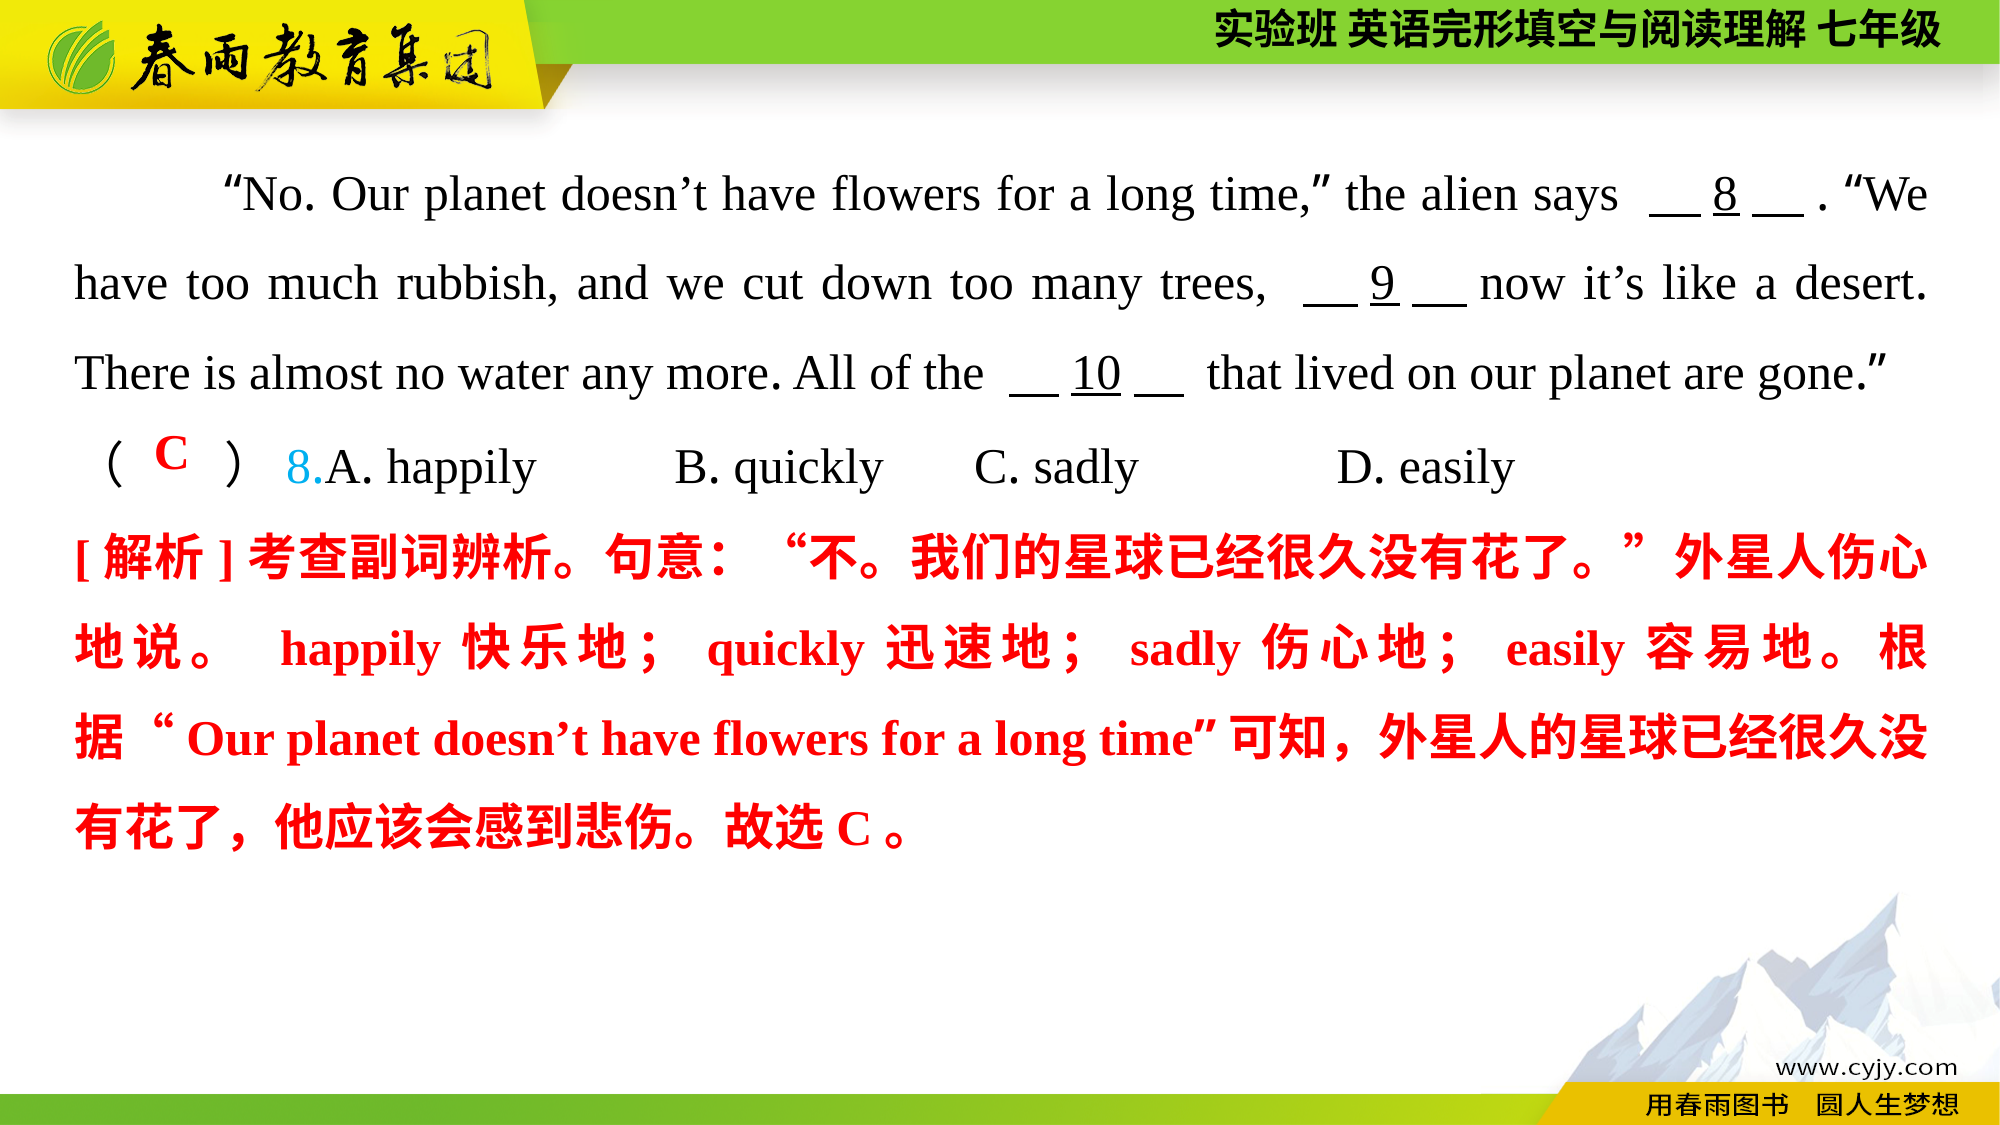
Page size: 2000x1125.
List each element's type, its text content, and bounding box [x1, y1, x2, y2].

text_box （ ）8.A. happily B. quickly C. sadly D. easily [59, 395, 1944, 488]
list “No. Our planet doesn’t have flowers for a long time,” the alien says 8 . “We have too much rubbish, and we cut down too many trees, 9 now it’s like a desert. There is almost no water any more. All of the 10 that lived on our planet are gone.” [59, 122, 1944, 395]
picture [0, 0, 2000, 1125]
text_box [解析]考查副词辨析。句意：“不。我们的星球已经很久没有花了。”外星人伤心地说。 happily快乐地；quickly迅速地；sadly伤心地；easily容易地。根据“Our planet doesn’t have flowers for a long time”可知，外星人的星球已经很久没有花了，他应该会感到悲伤。故选C。 [59, 488, 1944, 863]
text_box C [138, 411, 205, 487]
